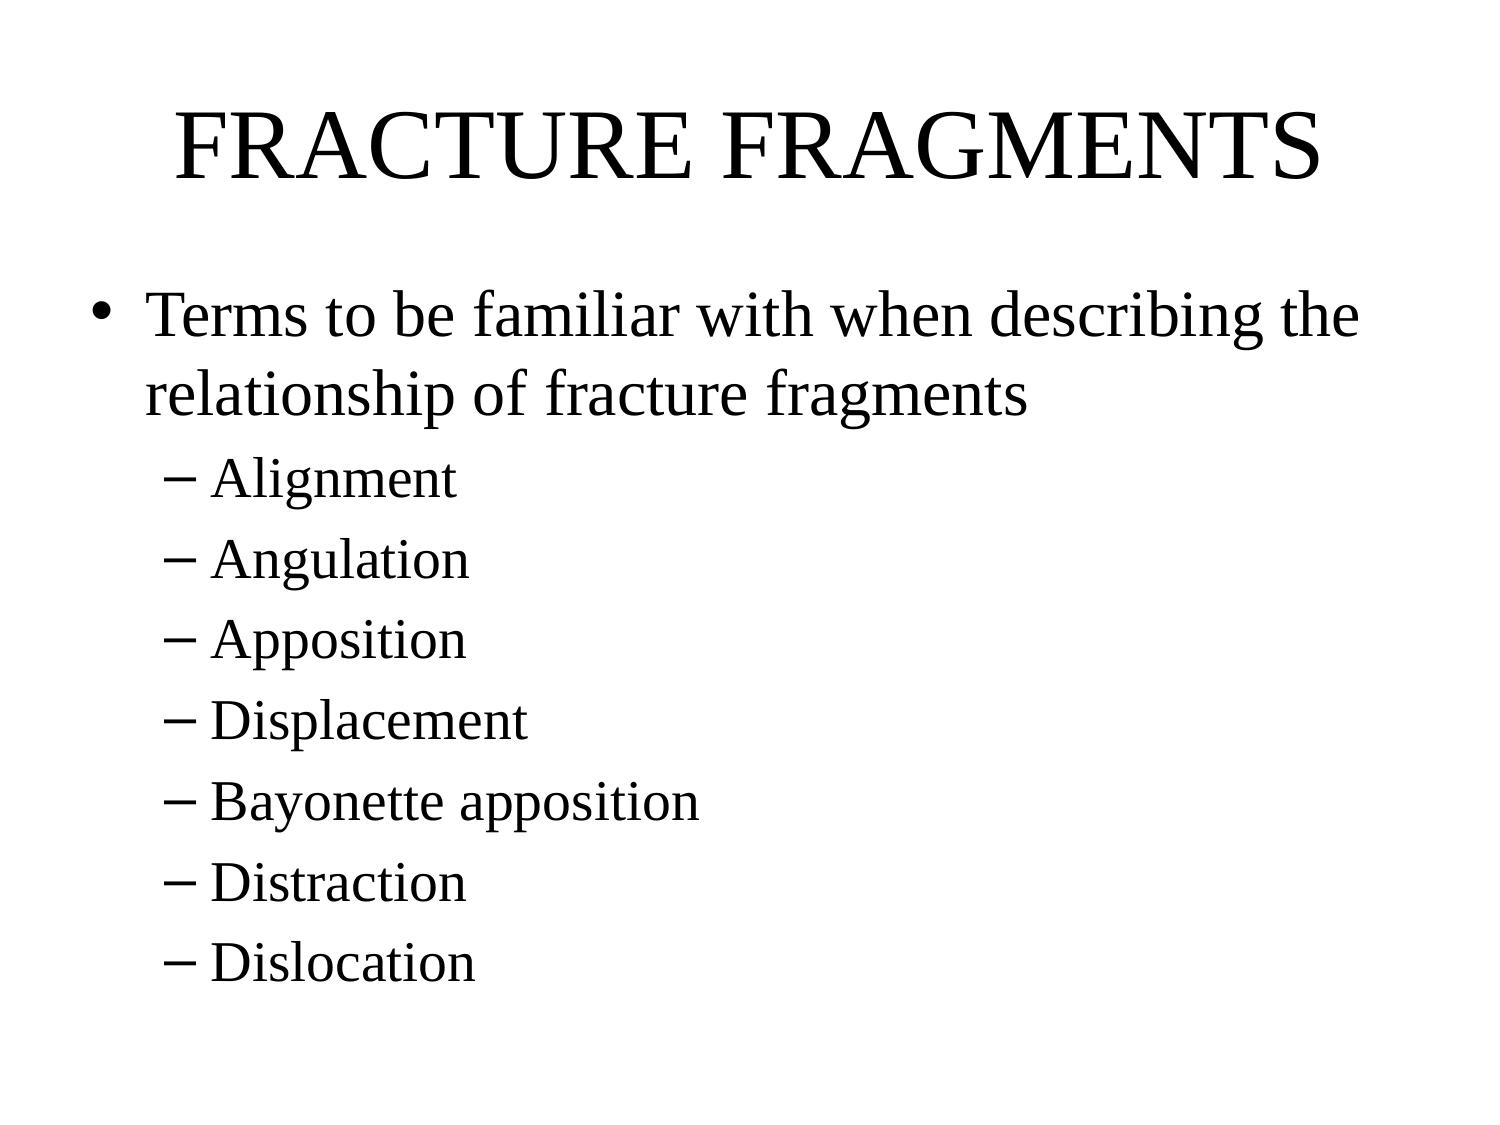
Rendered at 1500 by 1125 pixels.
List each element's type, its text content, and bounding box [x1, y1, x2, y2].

title FRACTURE FRAGMENTS [75, 45, 1425, 233]
list Terms to be familiar with when describing the relationship of fracture fragments Alignment Angulation Apposition Displacement Bayonette apposition Distraction Dislocation [75, 262, 1425, 1005]
